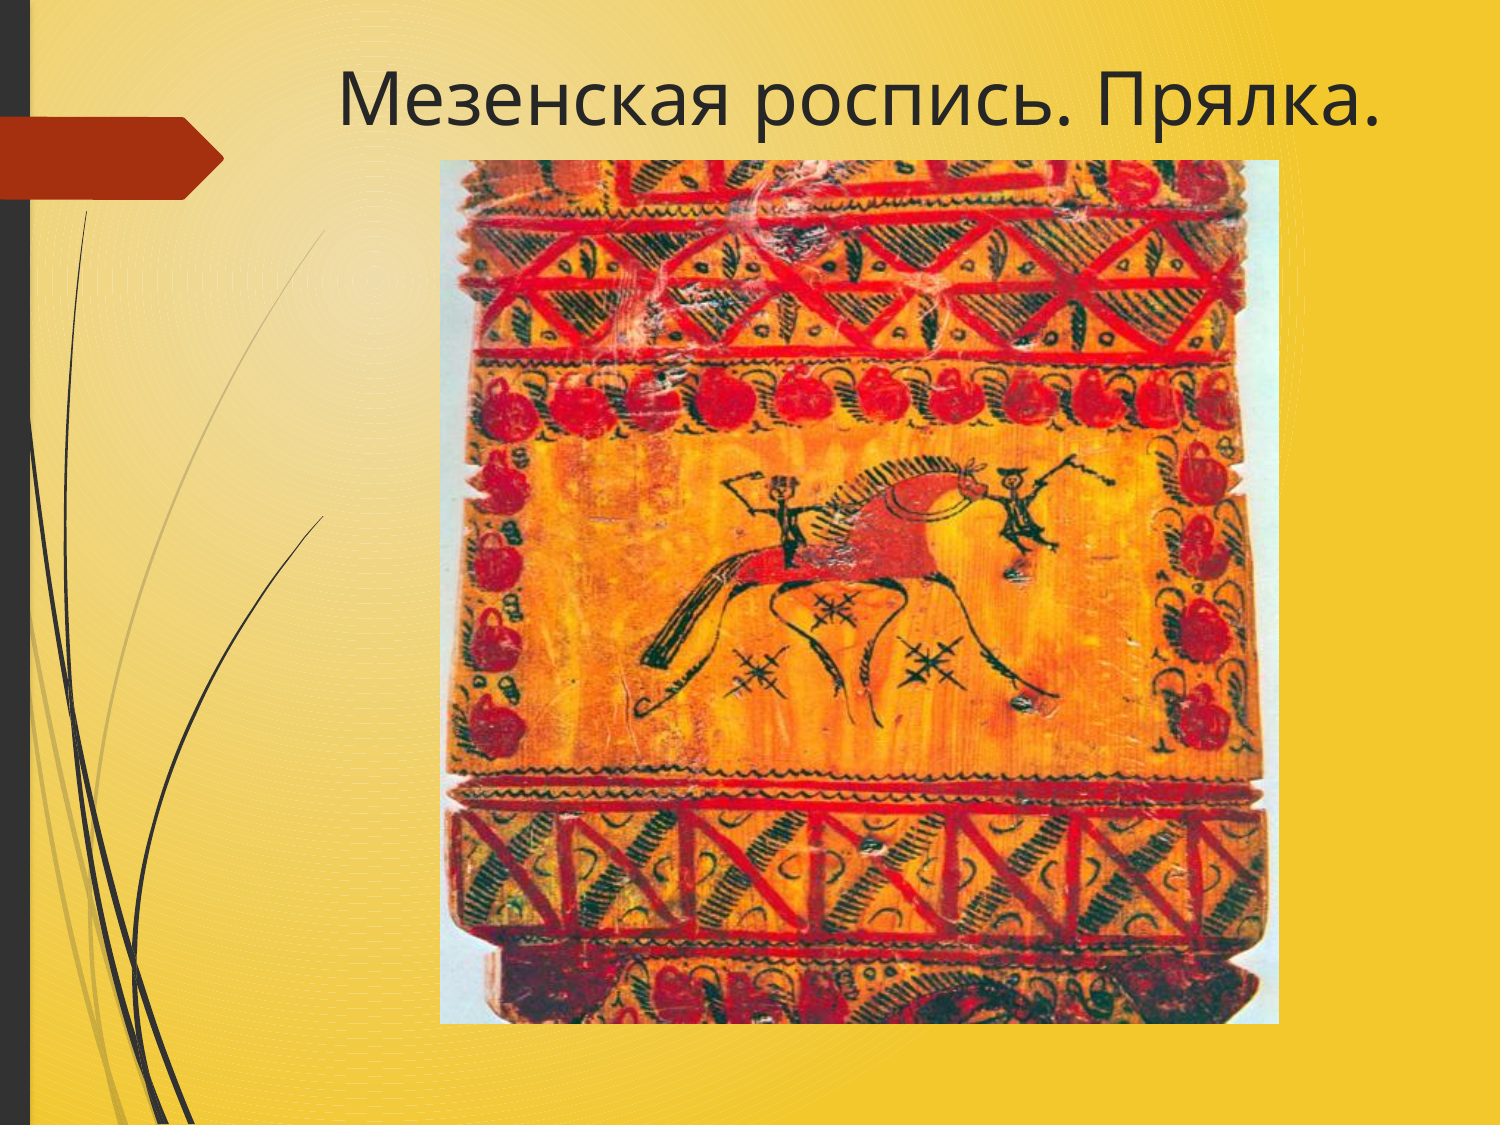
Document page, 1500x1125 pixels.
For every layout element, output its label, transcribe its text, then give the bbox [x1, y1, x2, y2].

title Мезенская роспись. Прялка. [319, 42, 1400, 197]
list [439, 160, 1280, 1024]
